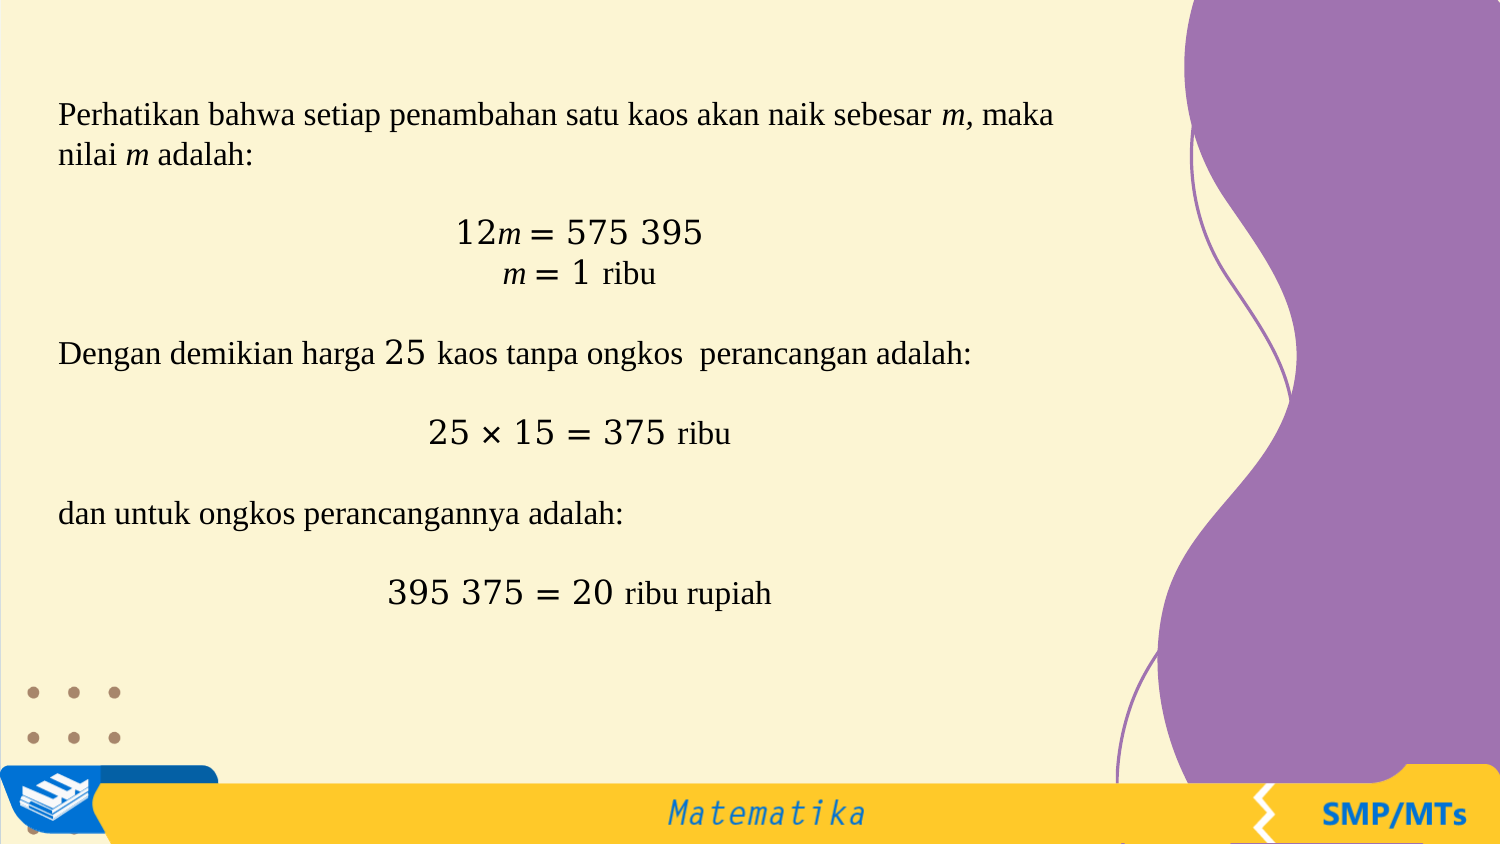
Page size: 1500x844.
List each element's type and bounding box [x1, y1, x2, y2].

text_box [0, 0, 1500, 844]
